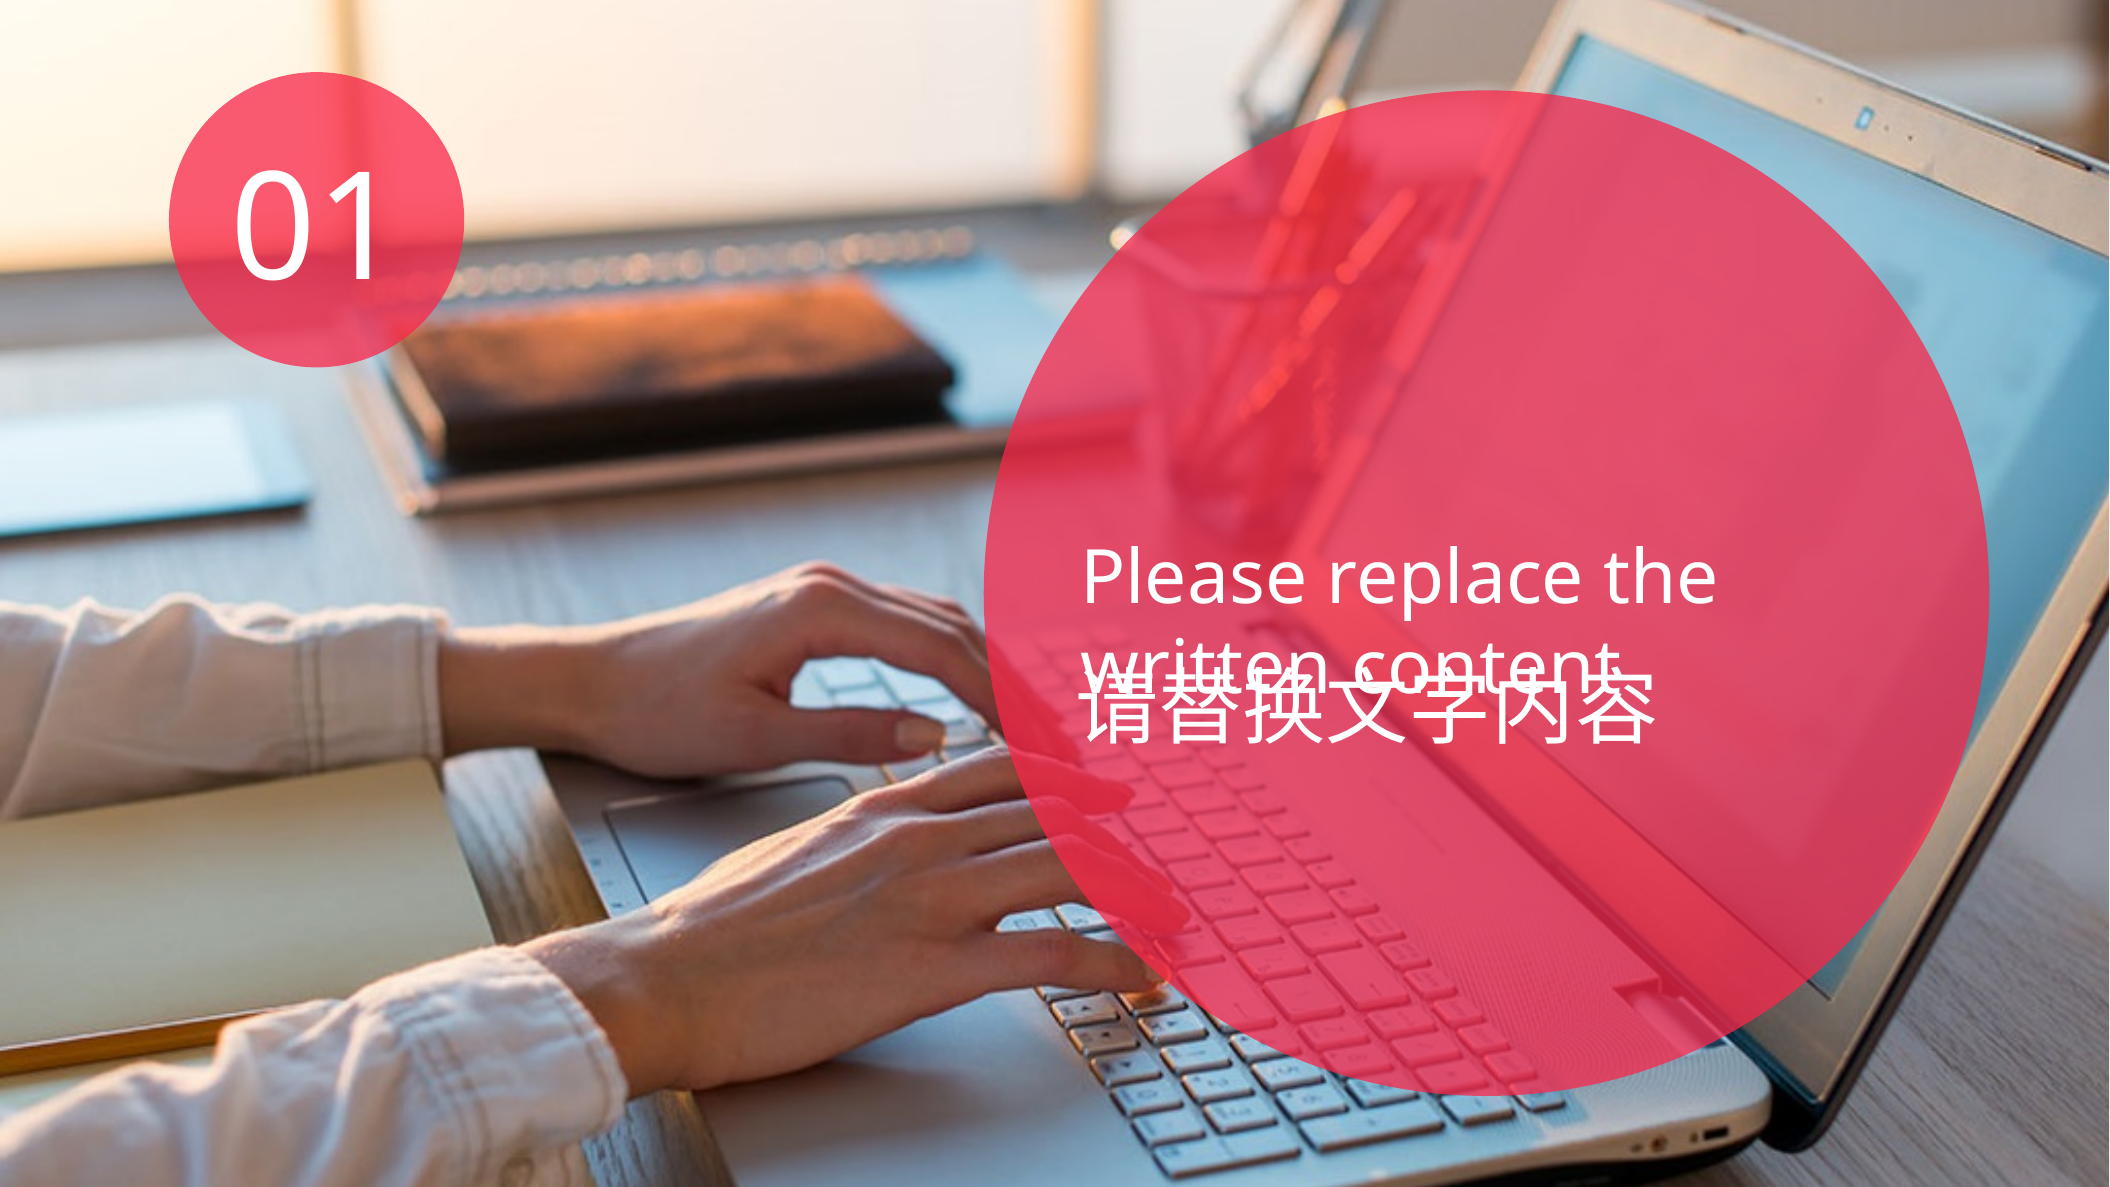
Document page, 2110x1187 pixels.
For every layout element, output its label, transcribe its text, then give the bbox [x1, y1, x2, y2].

text_box Please replace the written content [1065, 521, 1973, 716]
text_box 01 [167, 71, 466, 369]
text_box [0, 0, 2110, 1187]
text_box 请替换文字内容 [1033, 627, 1673, 762]
text_box [982, 89, 1991, 1097]
